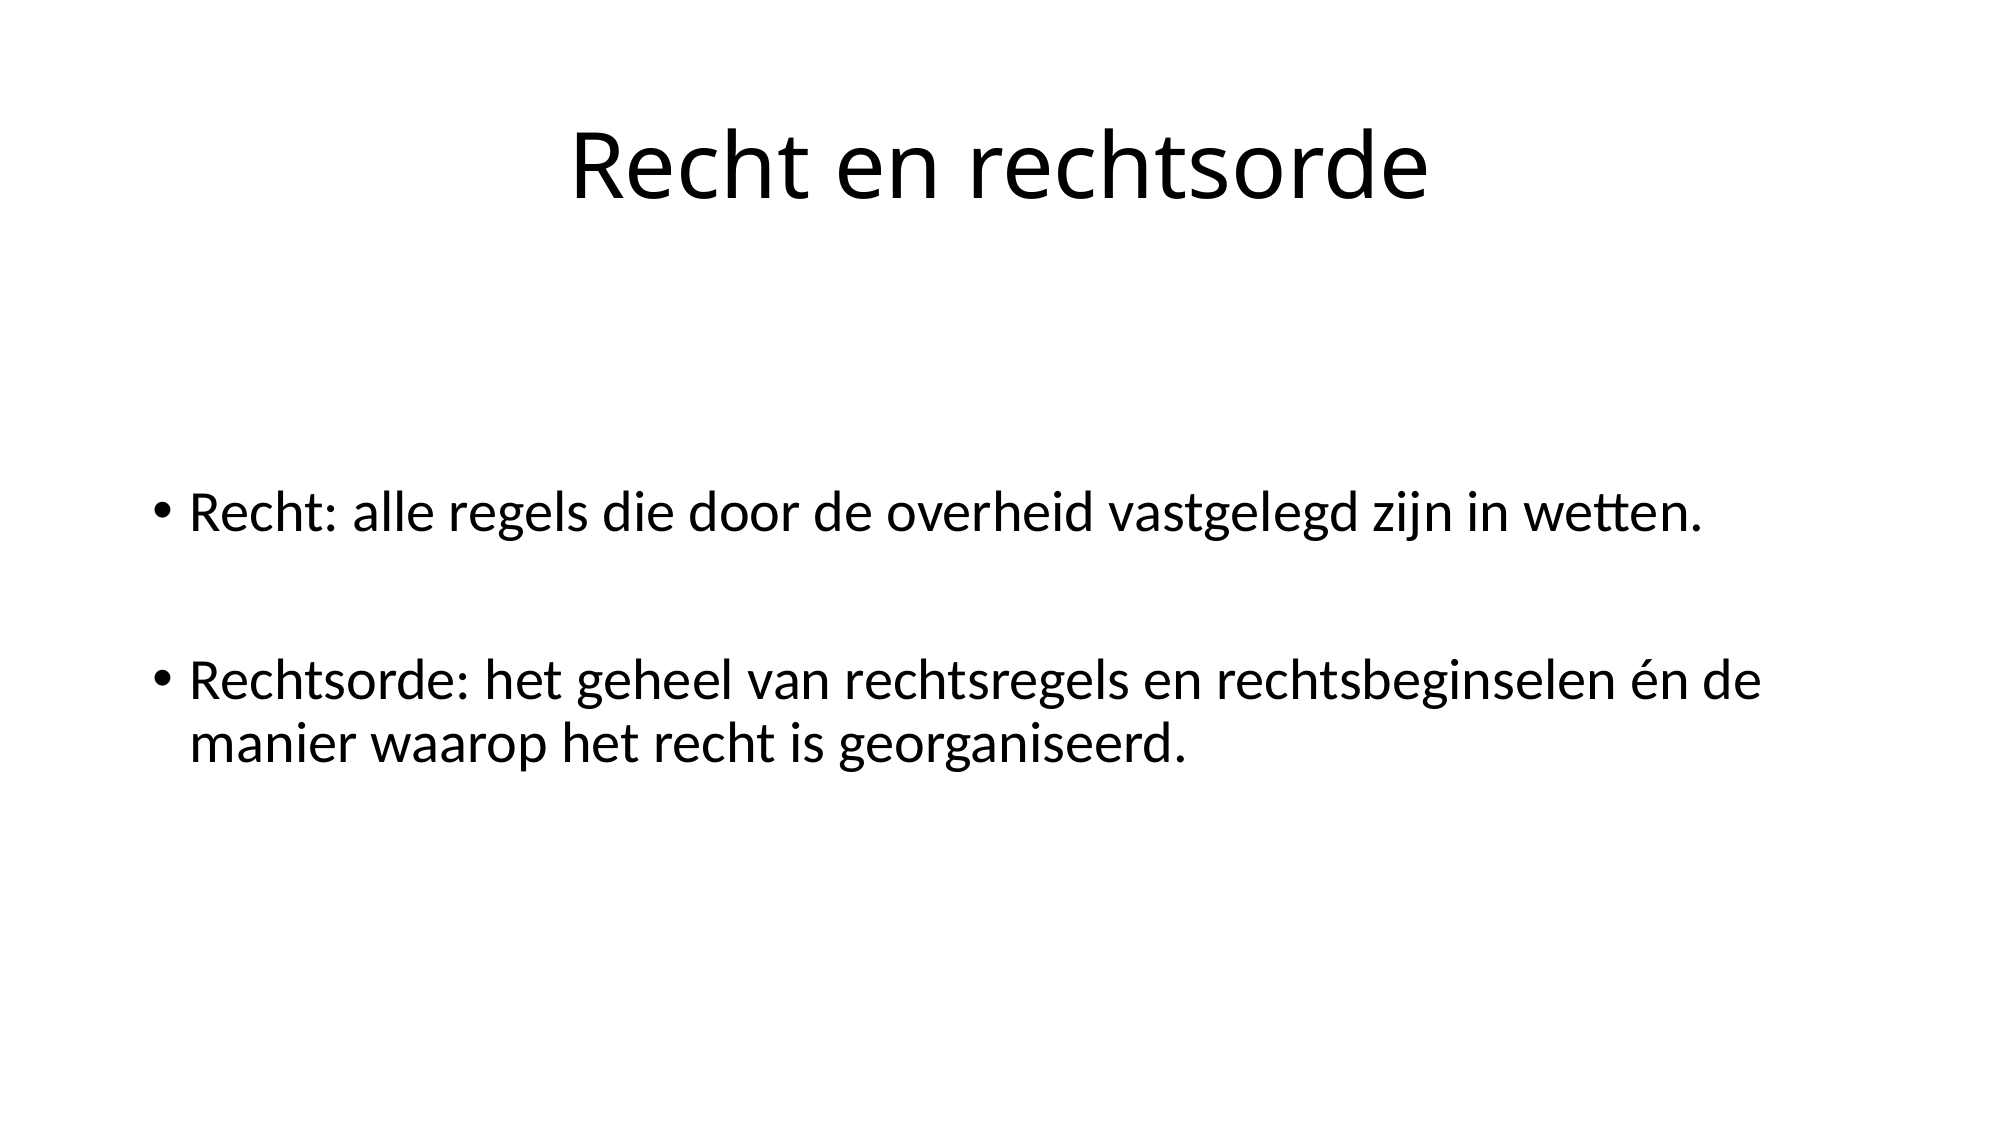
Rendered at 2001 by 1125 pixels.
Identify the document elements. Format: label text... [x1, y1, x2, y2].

list Recht: alle regels die door de overheid vastgelegd zijn in wetten. Rechtsorde: het geheel van rechtsregels en rechtsbeginselen én de manier waarop het recht is georganiseerd. [137, 299, 1863, 1014]
title Recht en rechtsorde [137, 59, 1863, 278]
